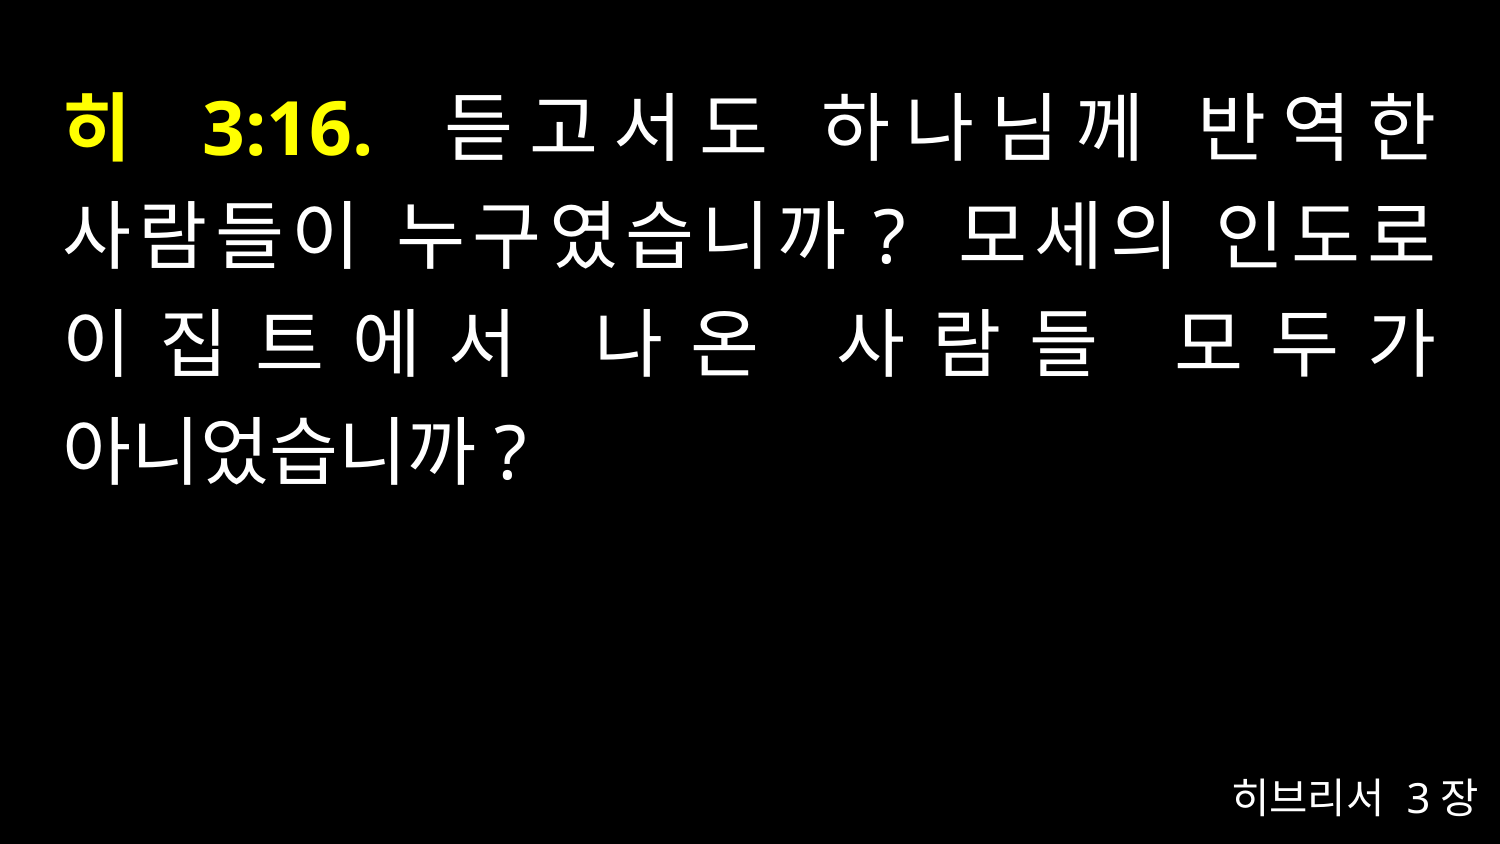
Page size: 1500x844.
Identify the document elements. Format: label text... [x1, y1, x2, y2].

title 히 3:16. 듣고서도 하나님께 반역한 사람들이 누구였습니까? 모세의 인도로 이집트에서 나온 사람들 모두가 아니었습니까? [0, 0, 1500, 844]
subtitle 히브리서 3장 [916, 770, 1500, 844]
